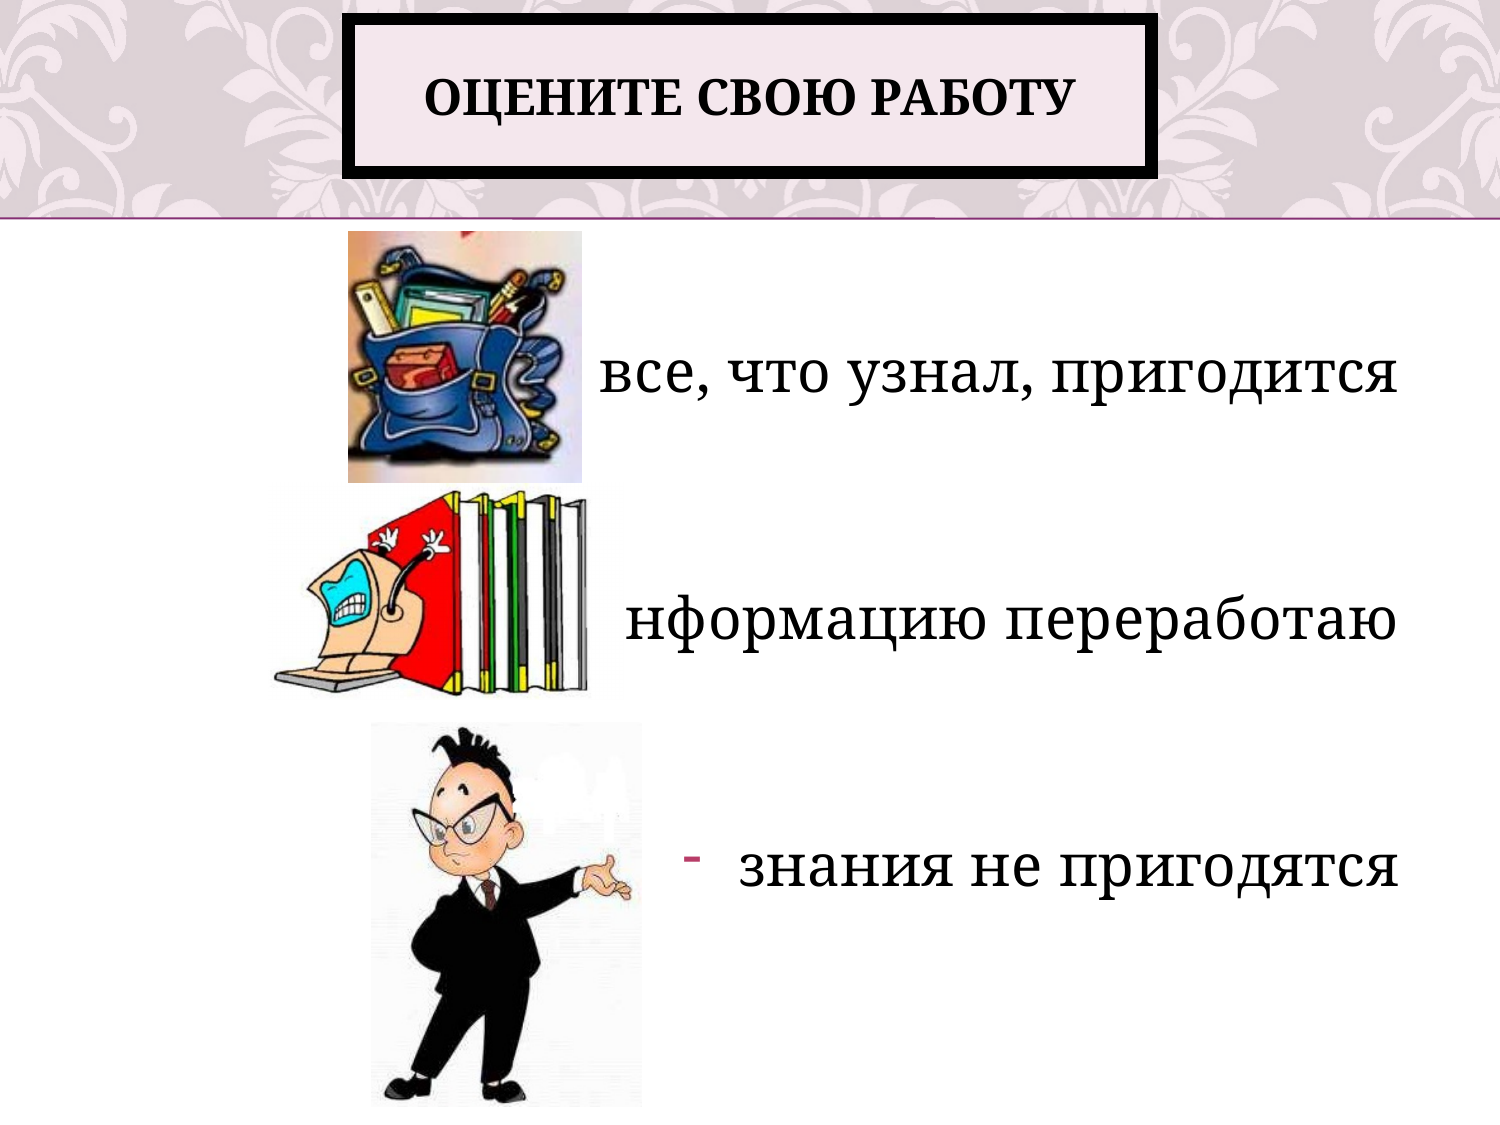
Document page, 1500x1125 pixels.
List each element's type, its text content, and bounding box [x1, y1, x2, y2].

title Оцените свою работу [342, 13, 1158, 179]
list все, что узнал, пригодится информацию переработаю знания не пригодятся [64, 326, 1415, 995]
picture [268, 231, 624, 700]
picture [370, 721, 642, 1108]
